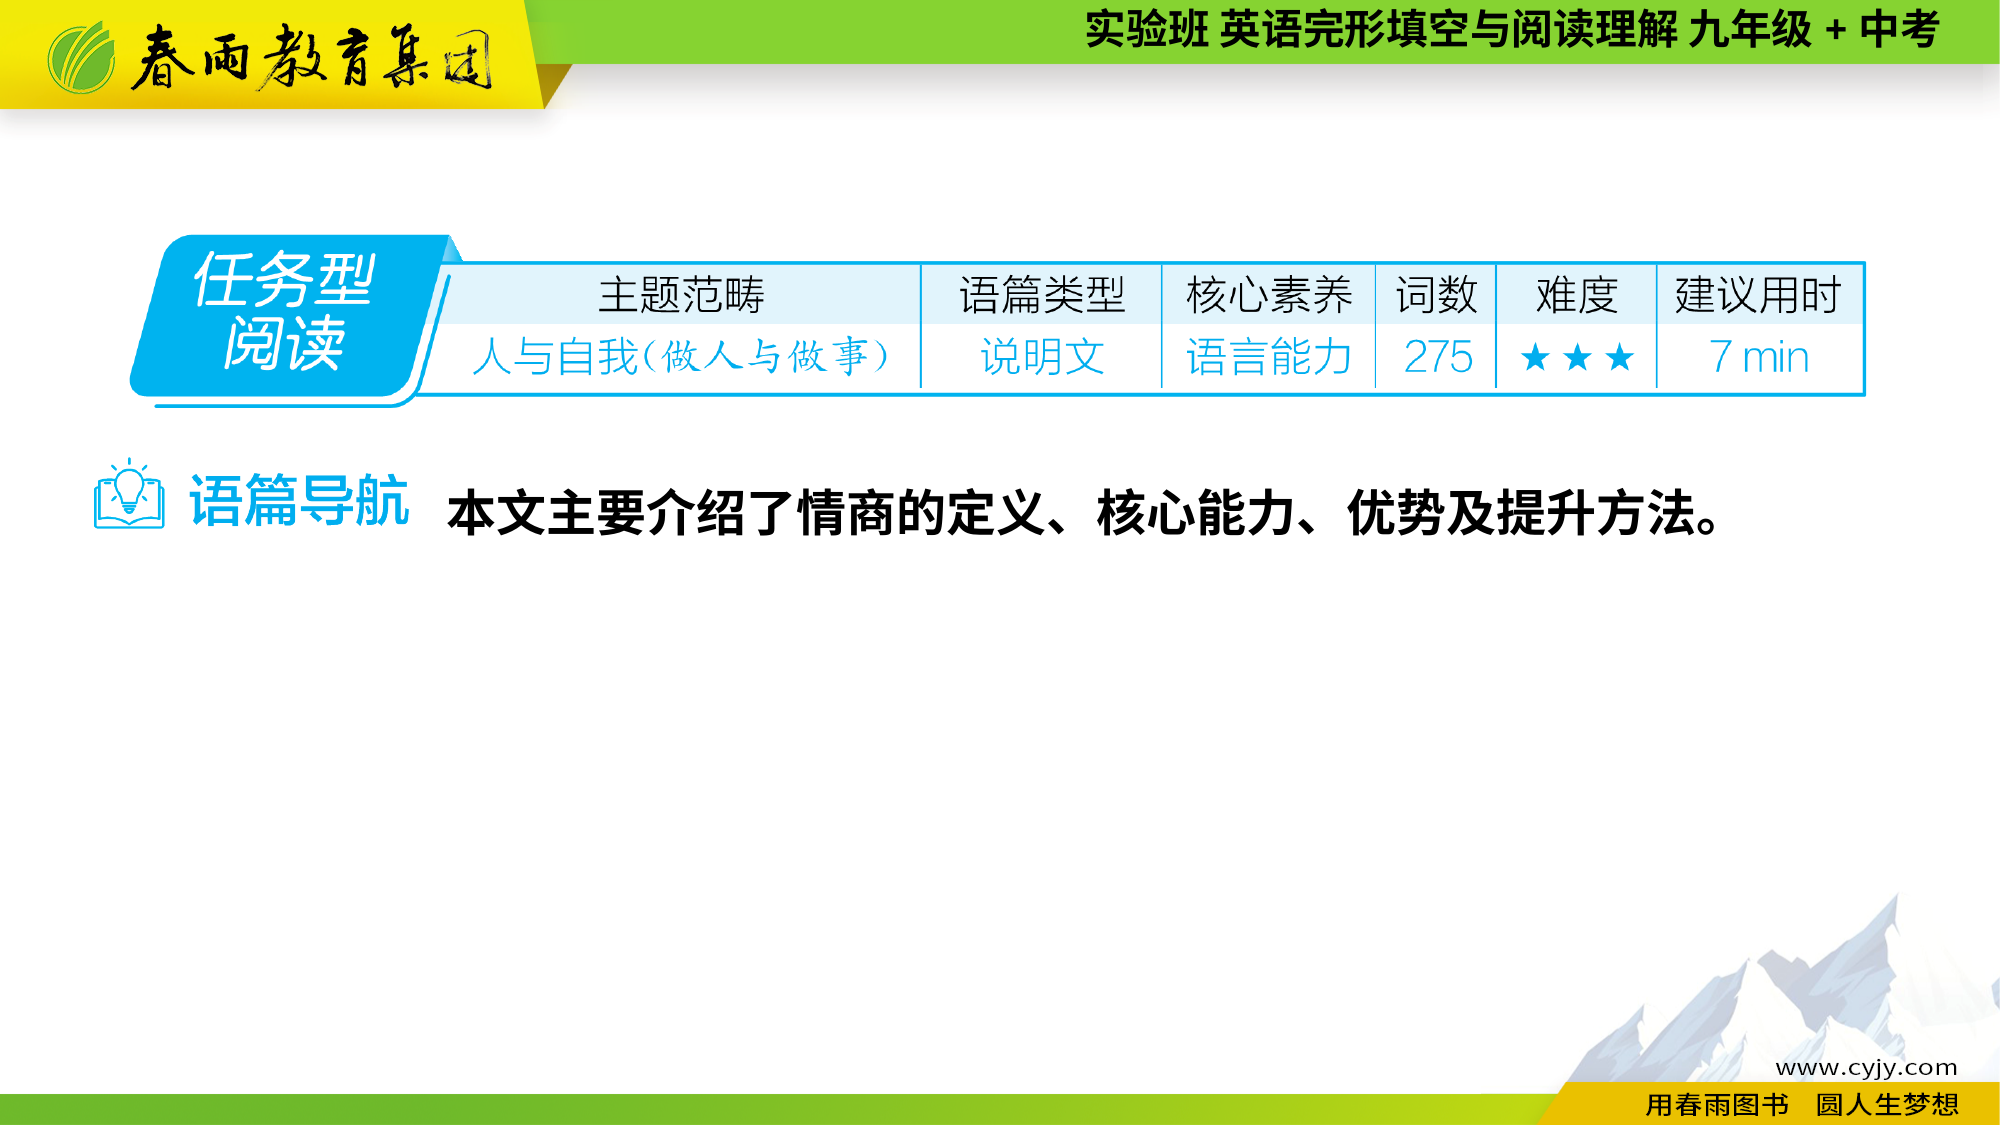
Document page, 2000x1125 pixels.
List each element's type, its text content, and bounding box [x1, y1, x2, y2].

list 本文主要介绍了情商的定义、核心能力、优势及提升方法。 [59, 444, 1944, 539]
picture [0, 0, 2000, 1125]
